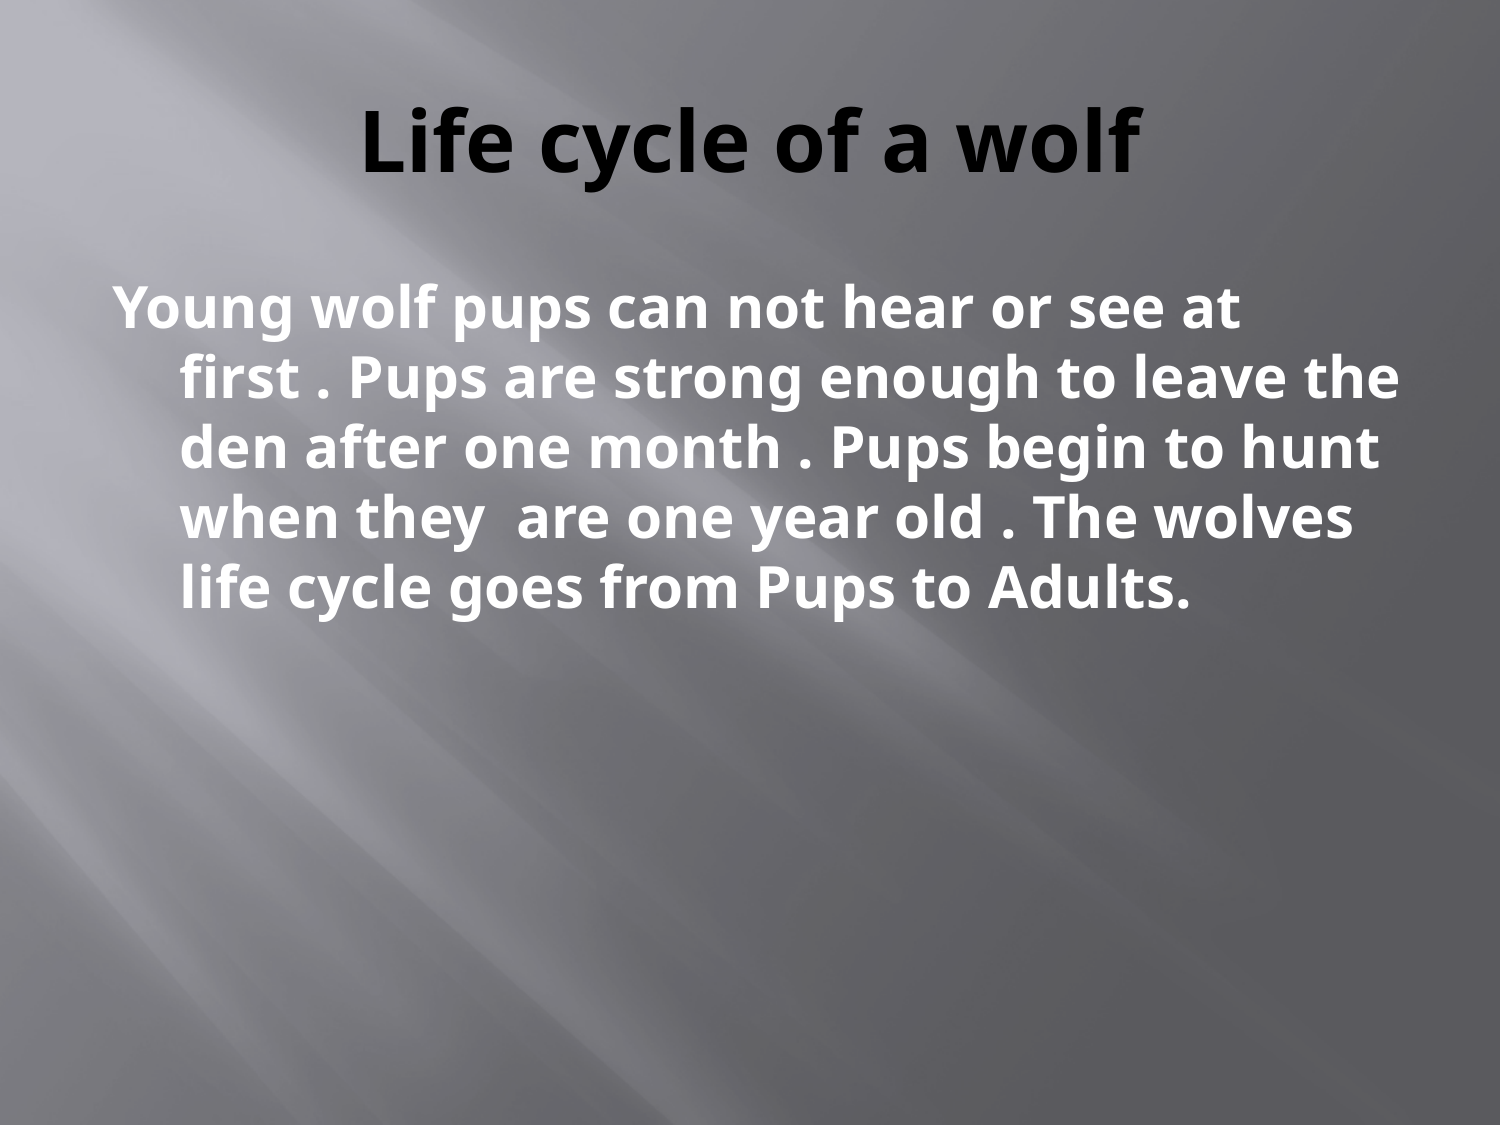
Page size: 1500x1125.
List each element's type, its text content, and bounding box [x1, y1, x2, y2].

list Young wolf pups can not hear or see at first . Pups are strong enough to leave the den after one month . Pups begin to hunt when they are one year old . The wolves life cycle goes from Pups to Adults. [75, 262, 1425, 1035]
title Life cycle of a wolf [75, 45, 1425, 233]
